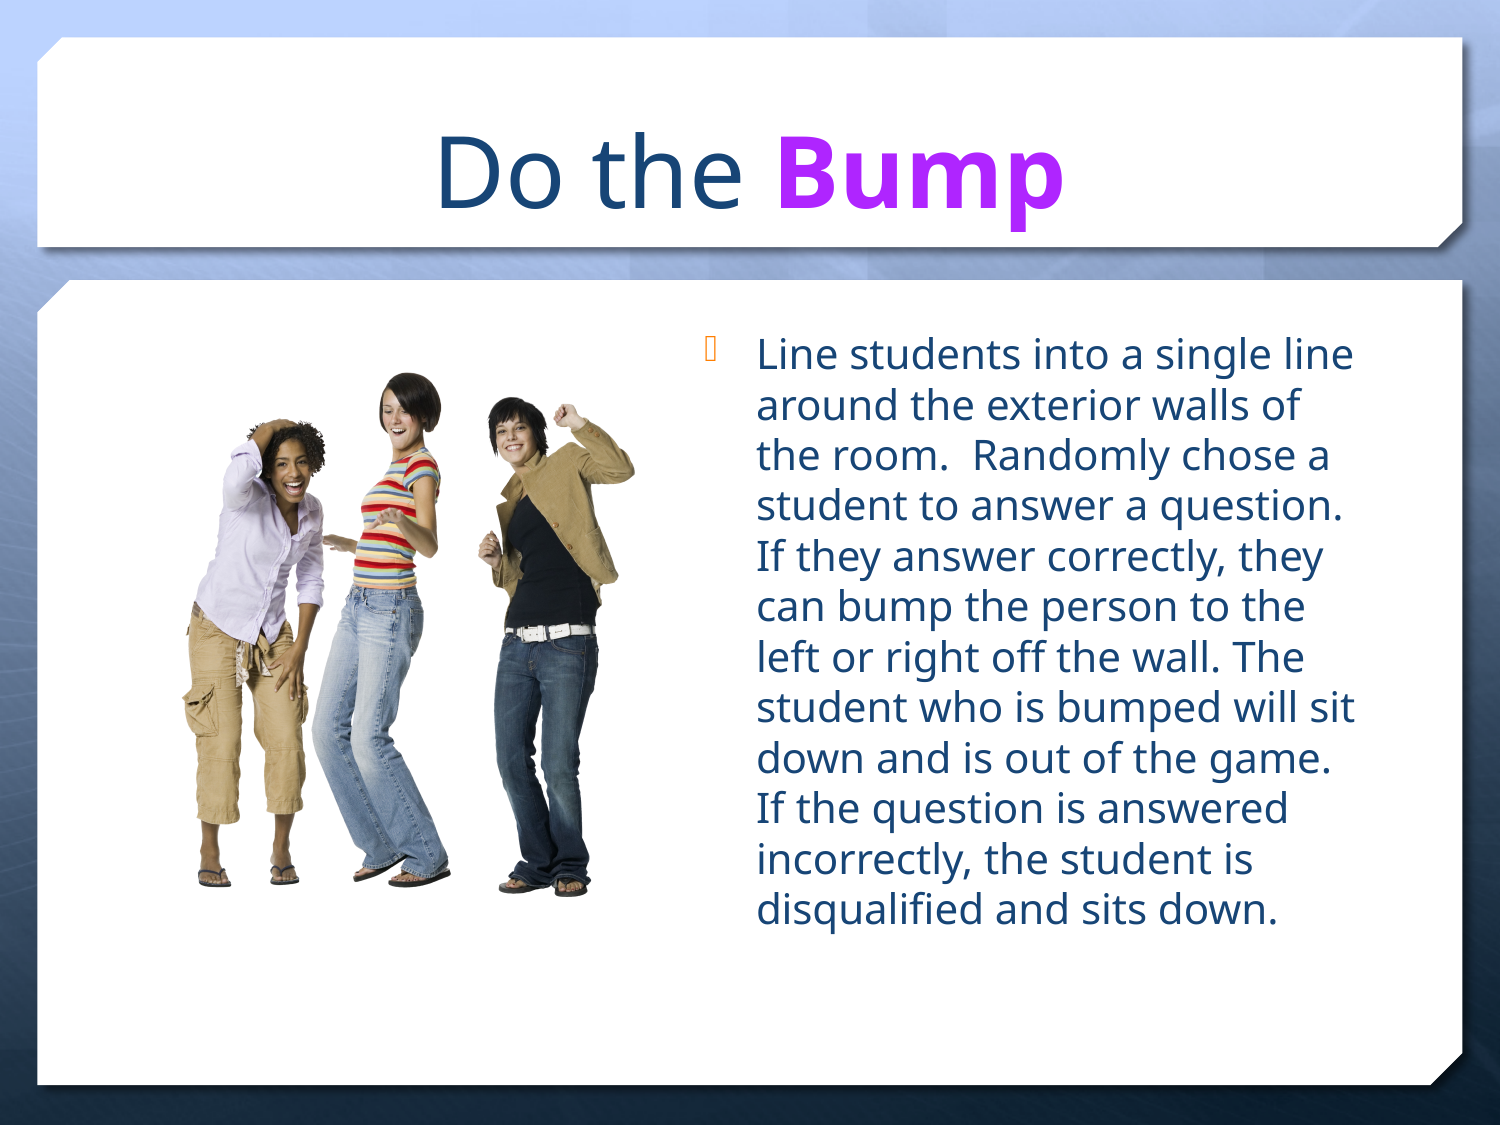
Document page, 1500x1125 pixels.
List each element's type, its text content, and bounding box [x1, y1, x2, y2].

title Do the Bump [127, 48, 1372, 236]
picture [171, 361, 646, 908]
list Line students into a single line around the exterior walls of the room. Randomly chose a student to answer a question. If they answer correctly, they can bump the person to the left or right off the wall. The student who is bumped will sit down and is out of the game. If the question is answered incorrectly, the student is disqualified and sits down. [689, 319, 1372, 978]
